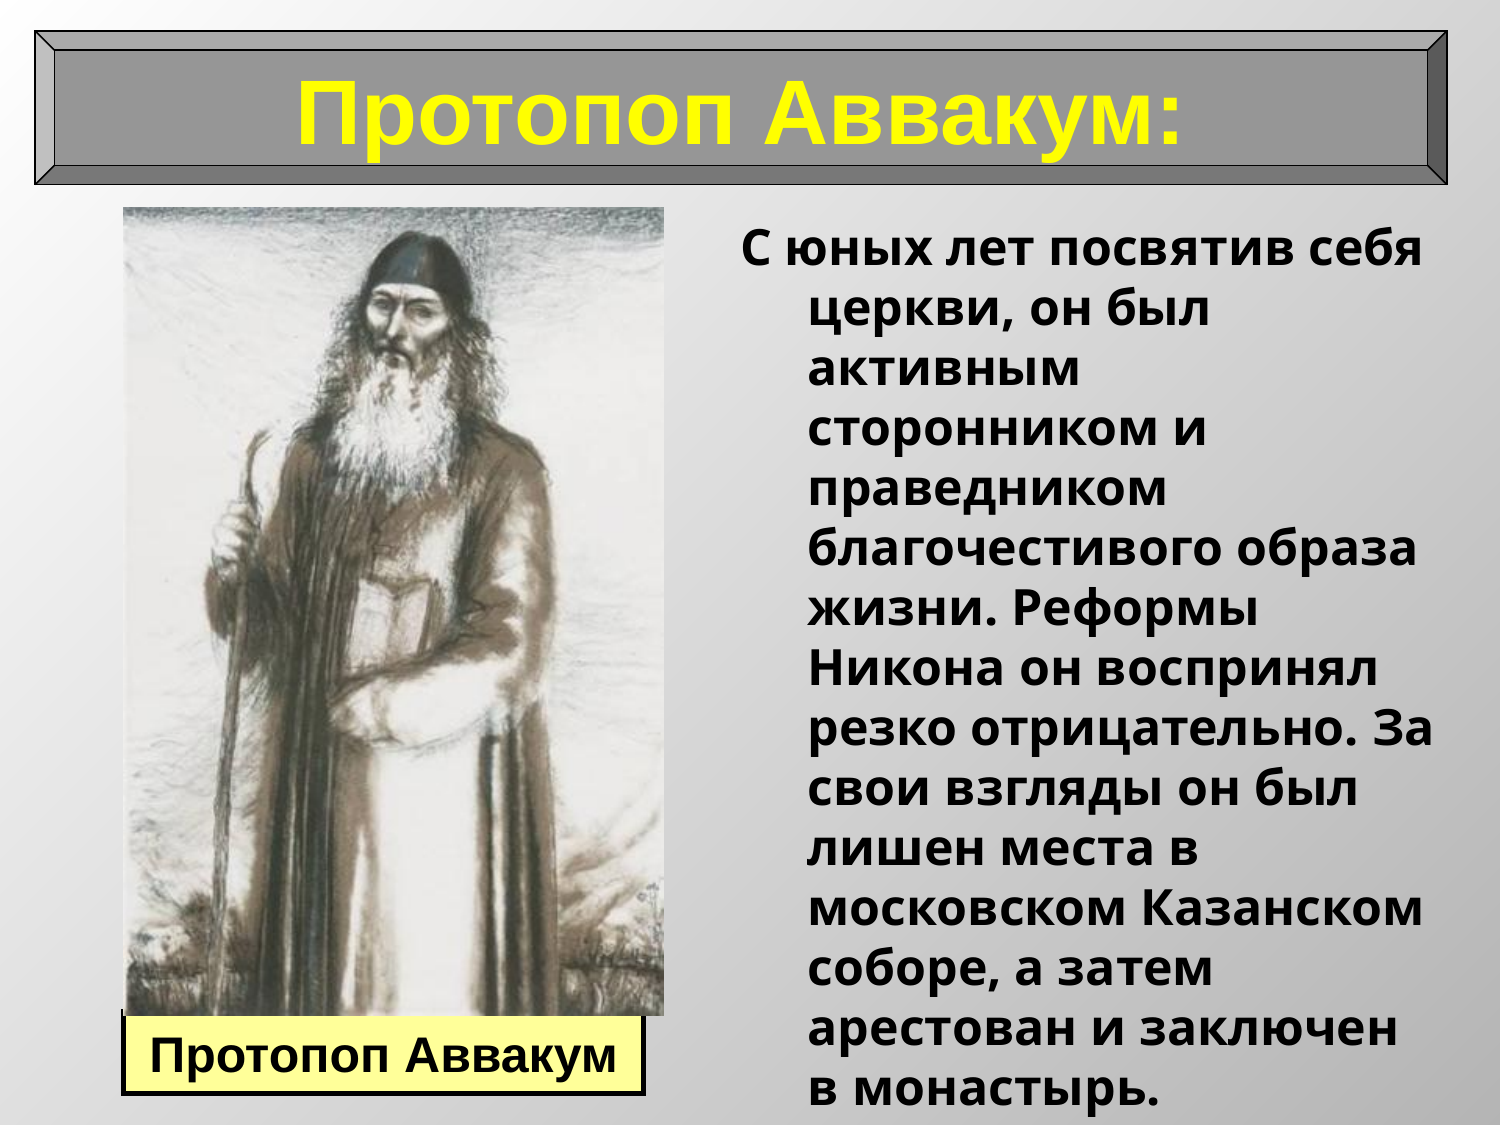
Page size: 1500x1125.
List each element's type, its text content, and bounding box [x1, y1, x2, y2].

picture [123, 207, 664, 1016]
text_box Протопоп Аввакум: [35, 30, 1447, 185]
list С юных лет посвятив себя церкви, он был активным сторонником и праведником благочестивого образа жизни. Реформы Никона он воспринял резко отрицательно. За свои взгляды он был лишен места в московском Казанском соборе, а затем арестован и заключен в монастырь. [702, 207, 1460, 1095]
text_box Протопоп Аввакум [123, 1016, 644, 1094]
